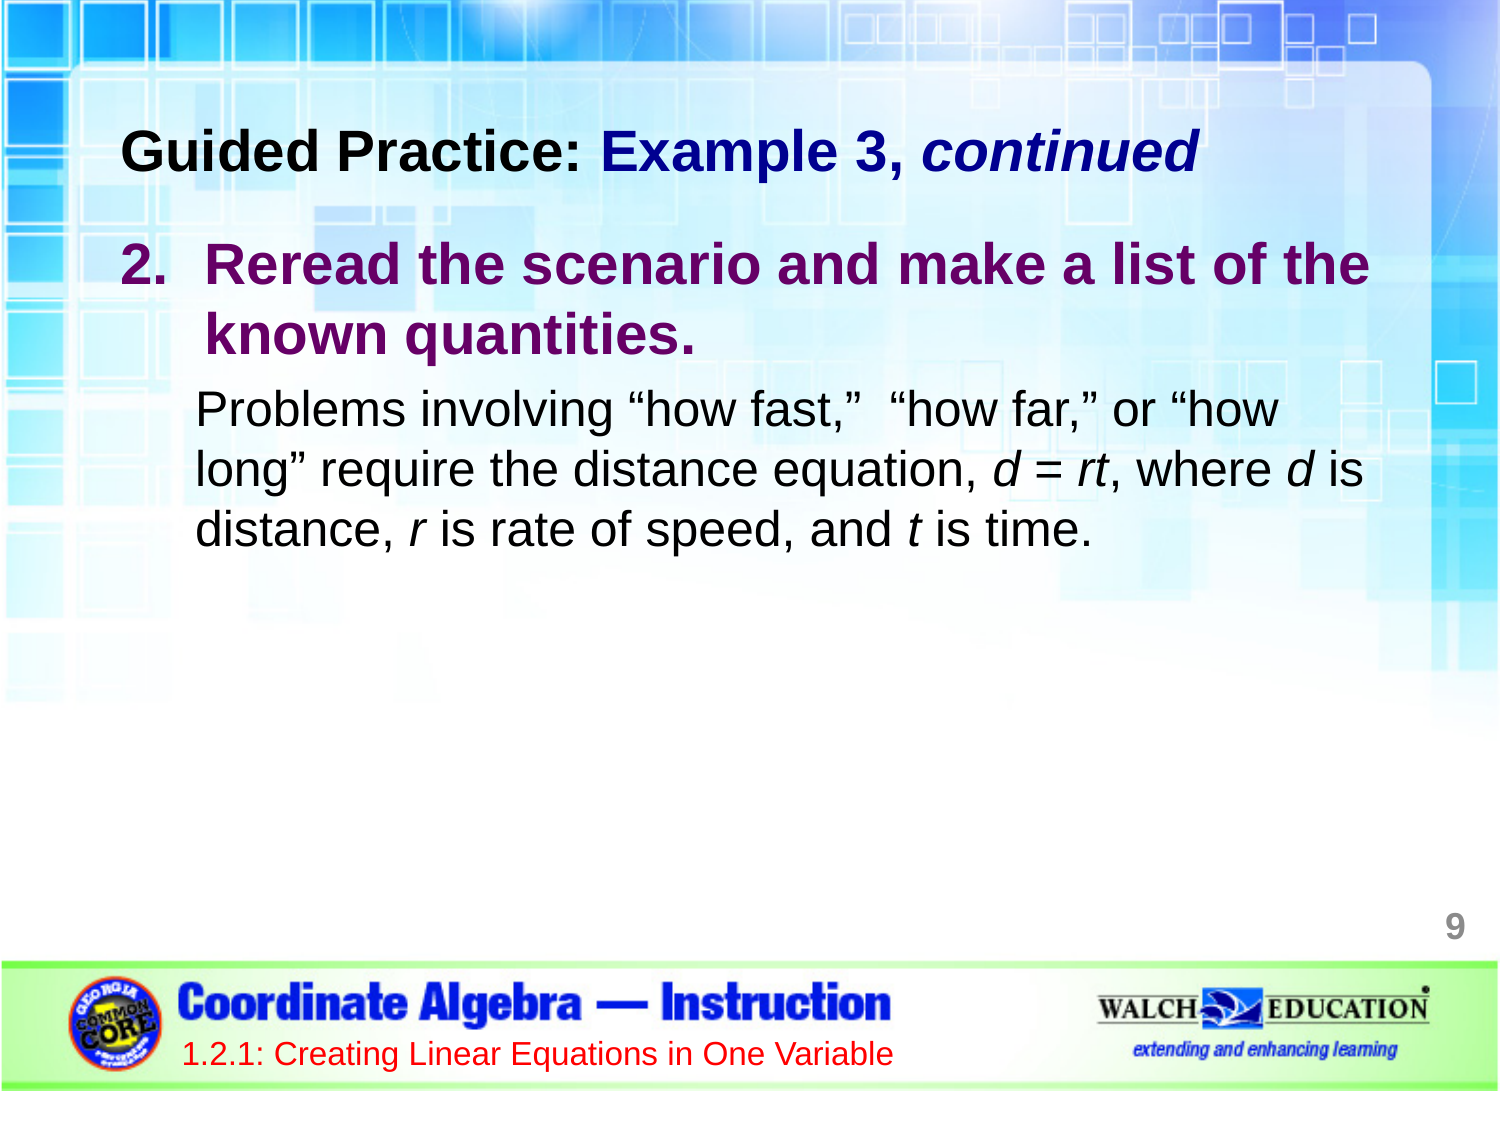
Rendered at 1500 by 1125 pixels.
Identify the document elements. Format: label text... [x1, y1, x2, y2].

picture [1, 0, 1500, 1091]
list 1.2.1: Creating Linear Equations in One Variable [166, 1024, 1074, 1069]
subtitle Guided Practice: Example 3, continued Reread the scenario and make a list of the known quantities. Problems involving “how fast,” “how far,” or “how long” require the distance equation, d = rt, where d is distance, r is rate of speed, and t is time. [105, 105, 1394, 925]
slide_number 9 [1361, 901, 1481, 949]
